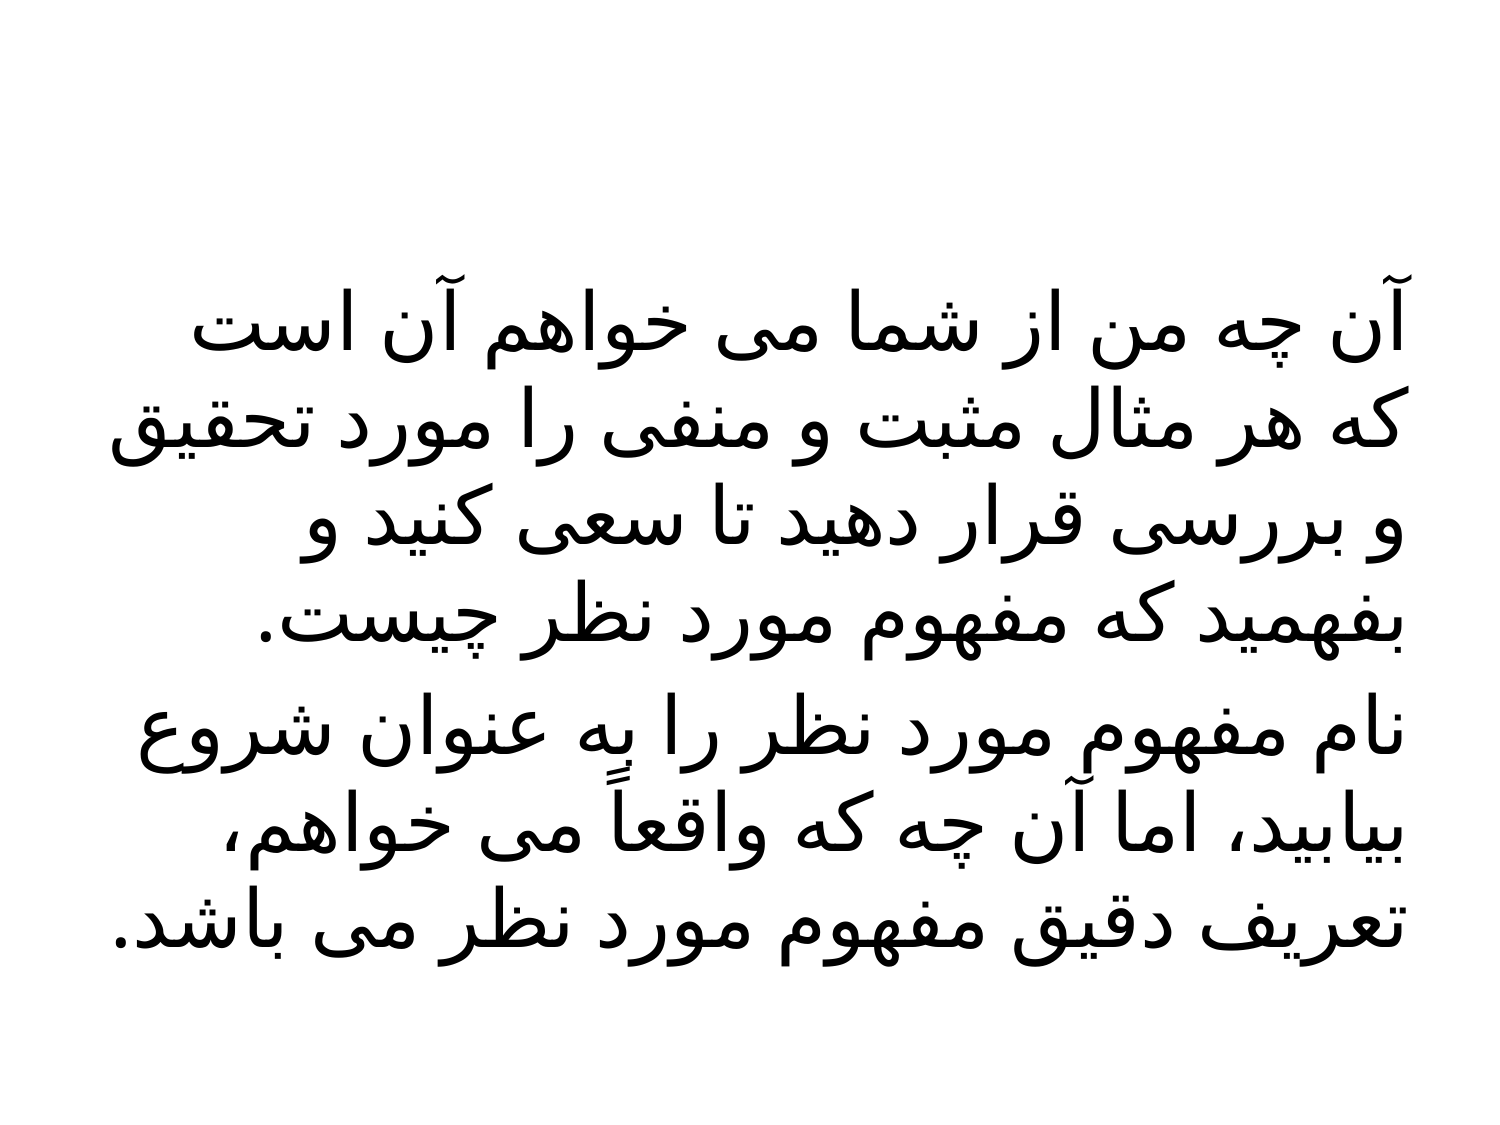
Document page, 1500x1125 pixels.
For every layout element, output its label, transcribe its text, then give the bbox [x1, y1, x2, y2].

list آن چه من از شما می خواهم آن است که هر مثال مثبت و منفی را مورد تحقیق و بررسی قرار دهید تا سعی کنید و بفهمید که مفهوم مورد نظر چیست. نام مفهوم مورد نظر را به عنوان شروع بیابید، اما آن چه که واقعاً می خواهم، تعریف دقیق مفهوم مورد نظر می باشد. [75, 262, 1425, 1005]
